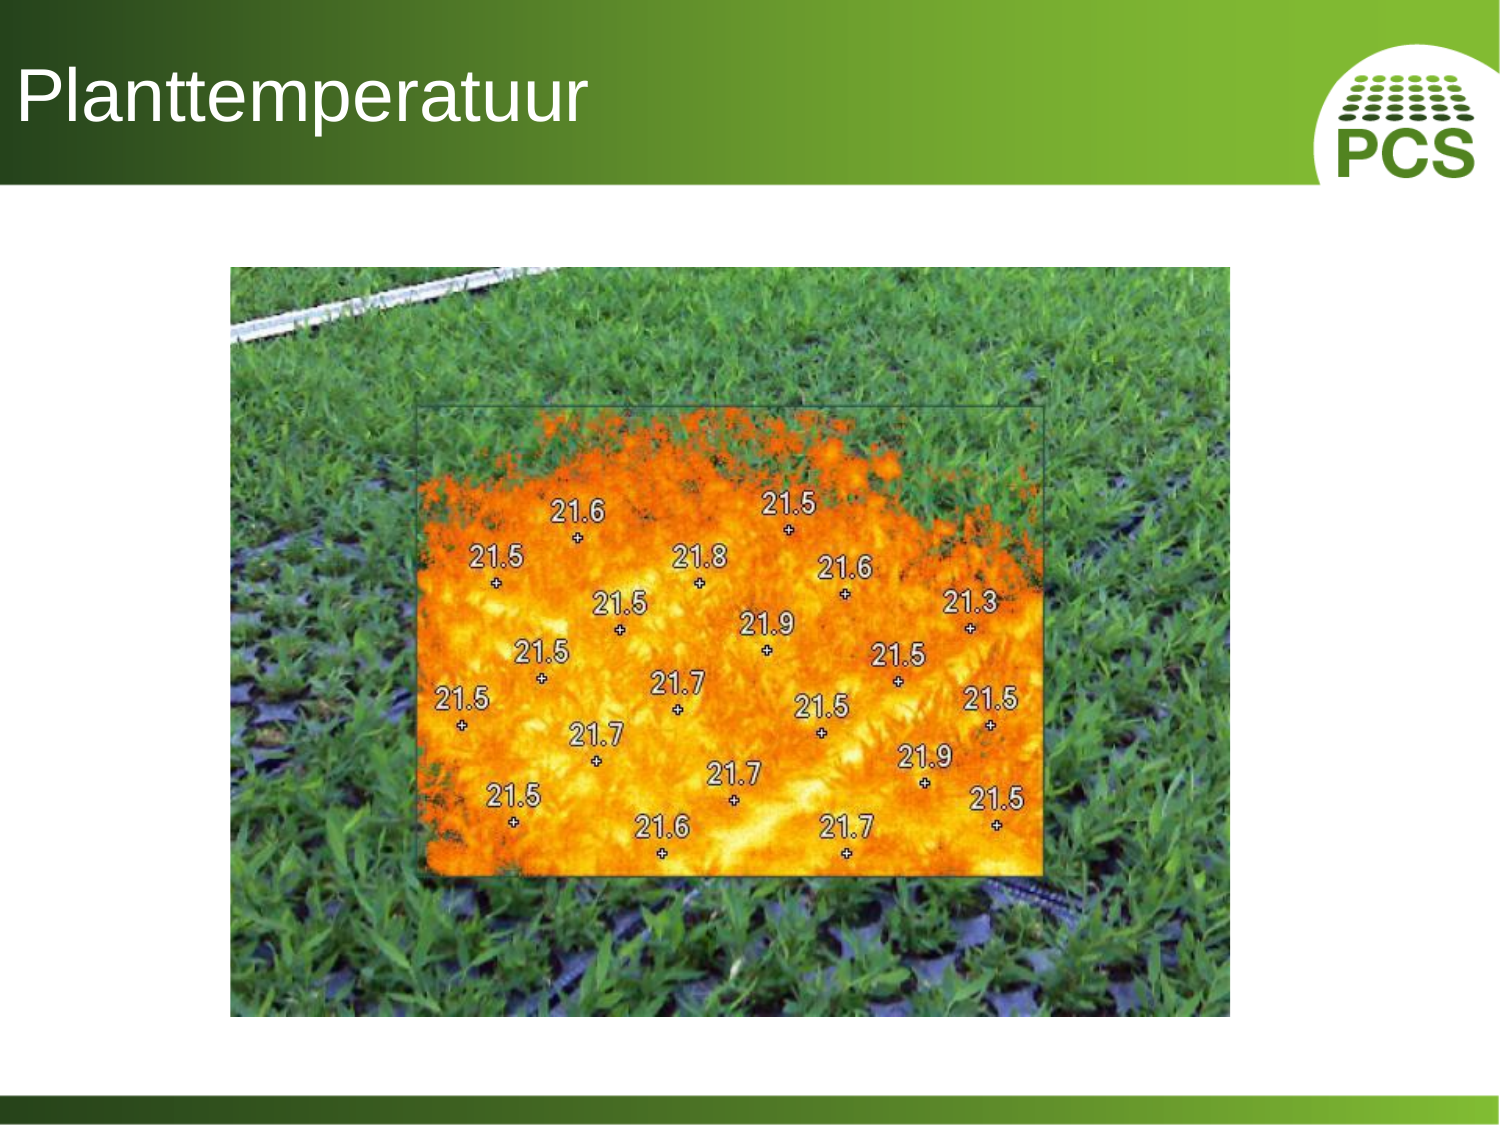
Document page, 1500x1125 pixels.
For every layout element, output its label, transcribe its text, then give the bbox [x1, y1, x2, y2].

title Planttemperatuur [12, 44, 593, 235]
text_box [230, 267, 1231, 1018]
picture [0, 0, 1500, 1125]
